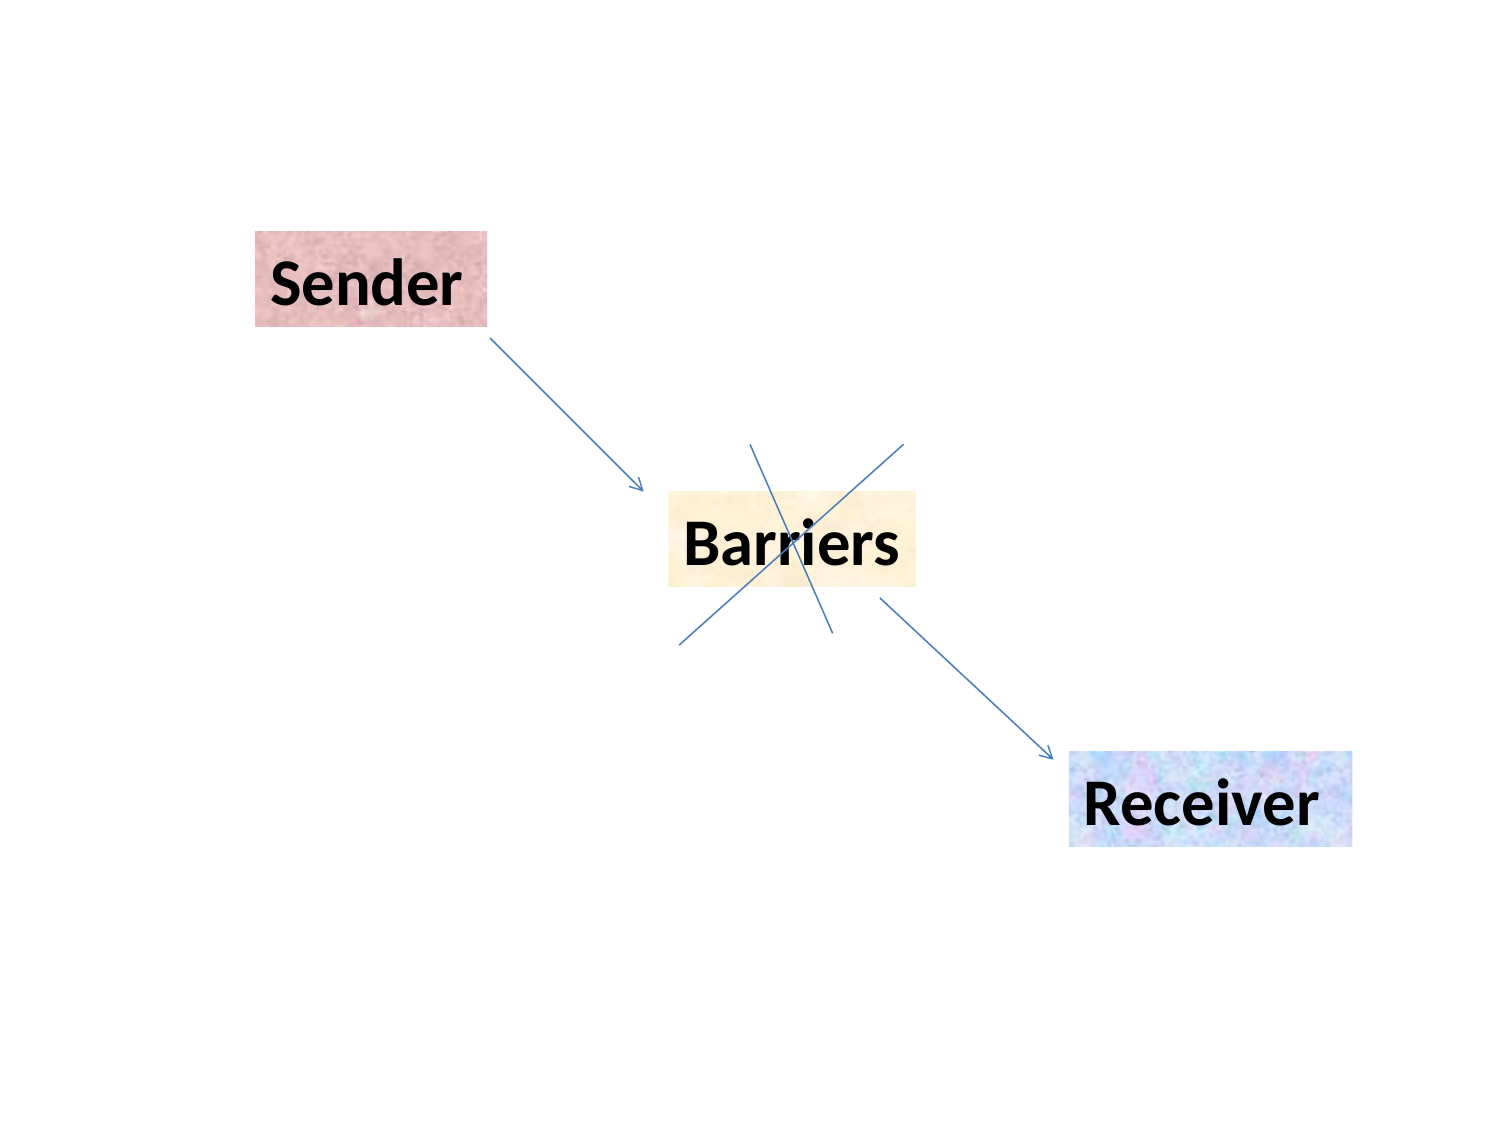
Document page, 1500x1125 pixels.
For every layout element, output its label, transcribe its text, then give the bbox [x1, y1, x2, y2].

text_box Barriers [908, 491, 916, 587]
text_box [879, 597, 1054, 760]
text_box Barriers [668, 491, 673, 587]
text_box Sender [255, 231, 488, 327]
text_box Receiver [1068, 751, 1353, 847]
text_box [489, 337, 644, 492]
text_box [749, 444, 833, 634]
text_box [678, 444, 904, 646]
